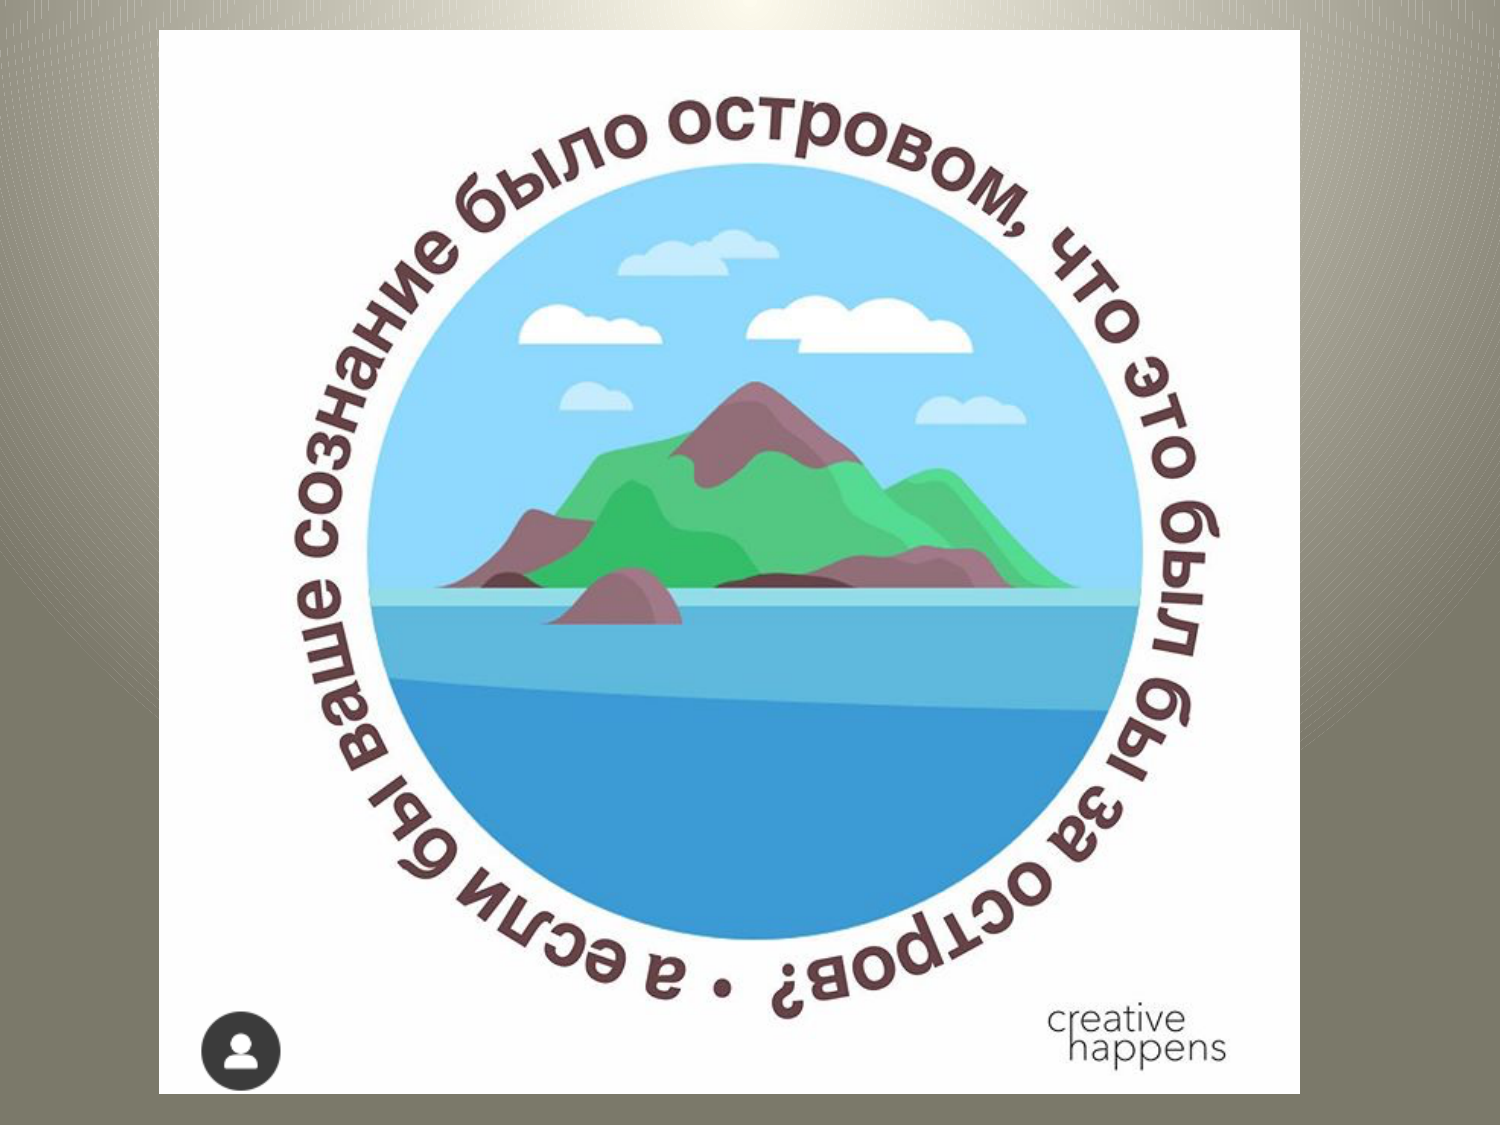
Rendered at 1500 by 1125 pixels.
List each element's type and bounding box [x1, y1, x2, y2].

list [159, 30, 1300, 1094]
